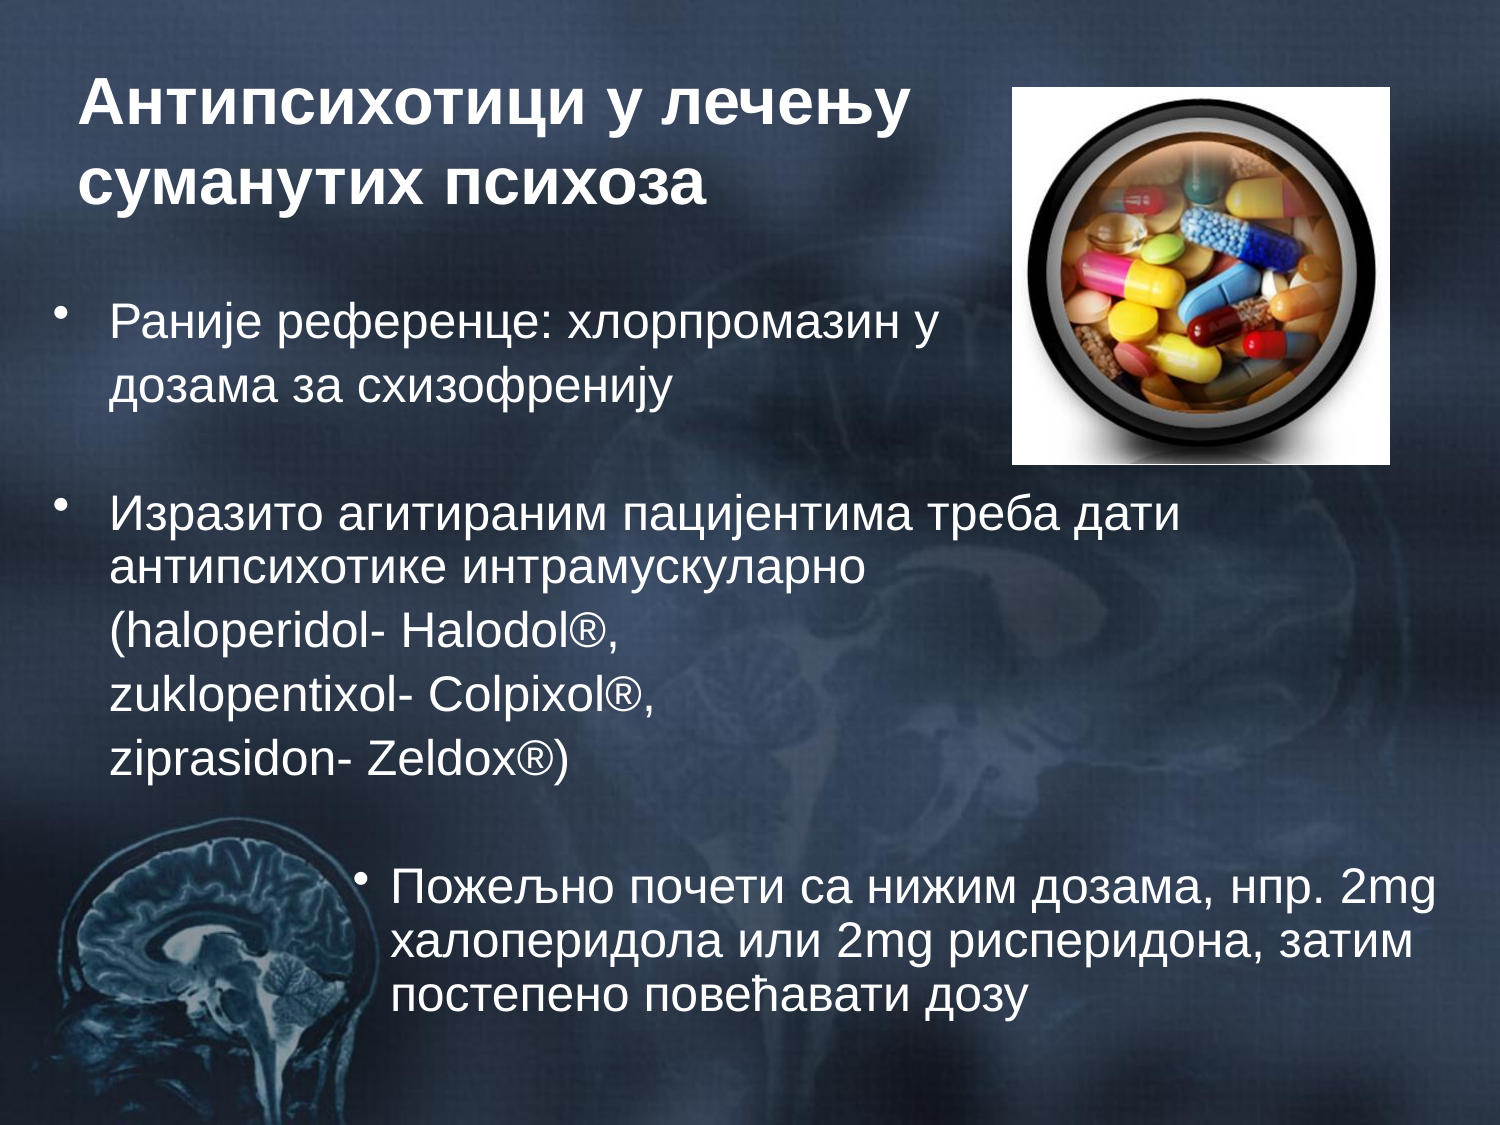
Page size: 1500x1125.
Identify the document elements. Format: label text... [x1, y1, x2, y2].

list Раније референце: хлорпромазин у дозама за схизофренију Изразито агитираним пацијентима треба дати антипсихотике интрамускуларно (haloperidol- Halodol®, zuklopentixol- Colpixol®, ziprasidon- Zeldox®) Пожељно почети са нижим дозама, нпр. 2mg халоперидола или 2mg рисперидона, затим постепено повећавати дозу [37, 287, 1500, 1063]
title Антипсихотици у лечењу суманутих психоза [62, 37, 1099, 226]
picture [0, 0, 1500, 1125]
